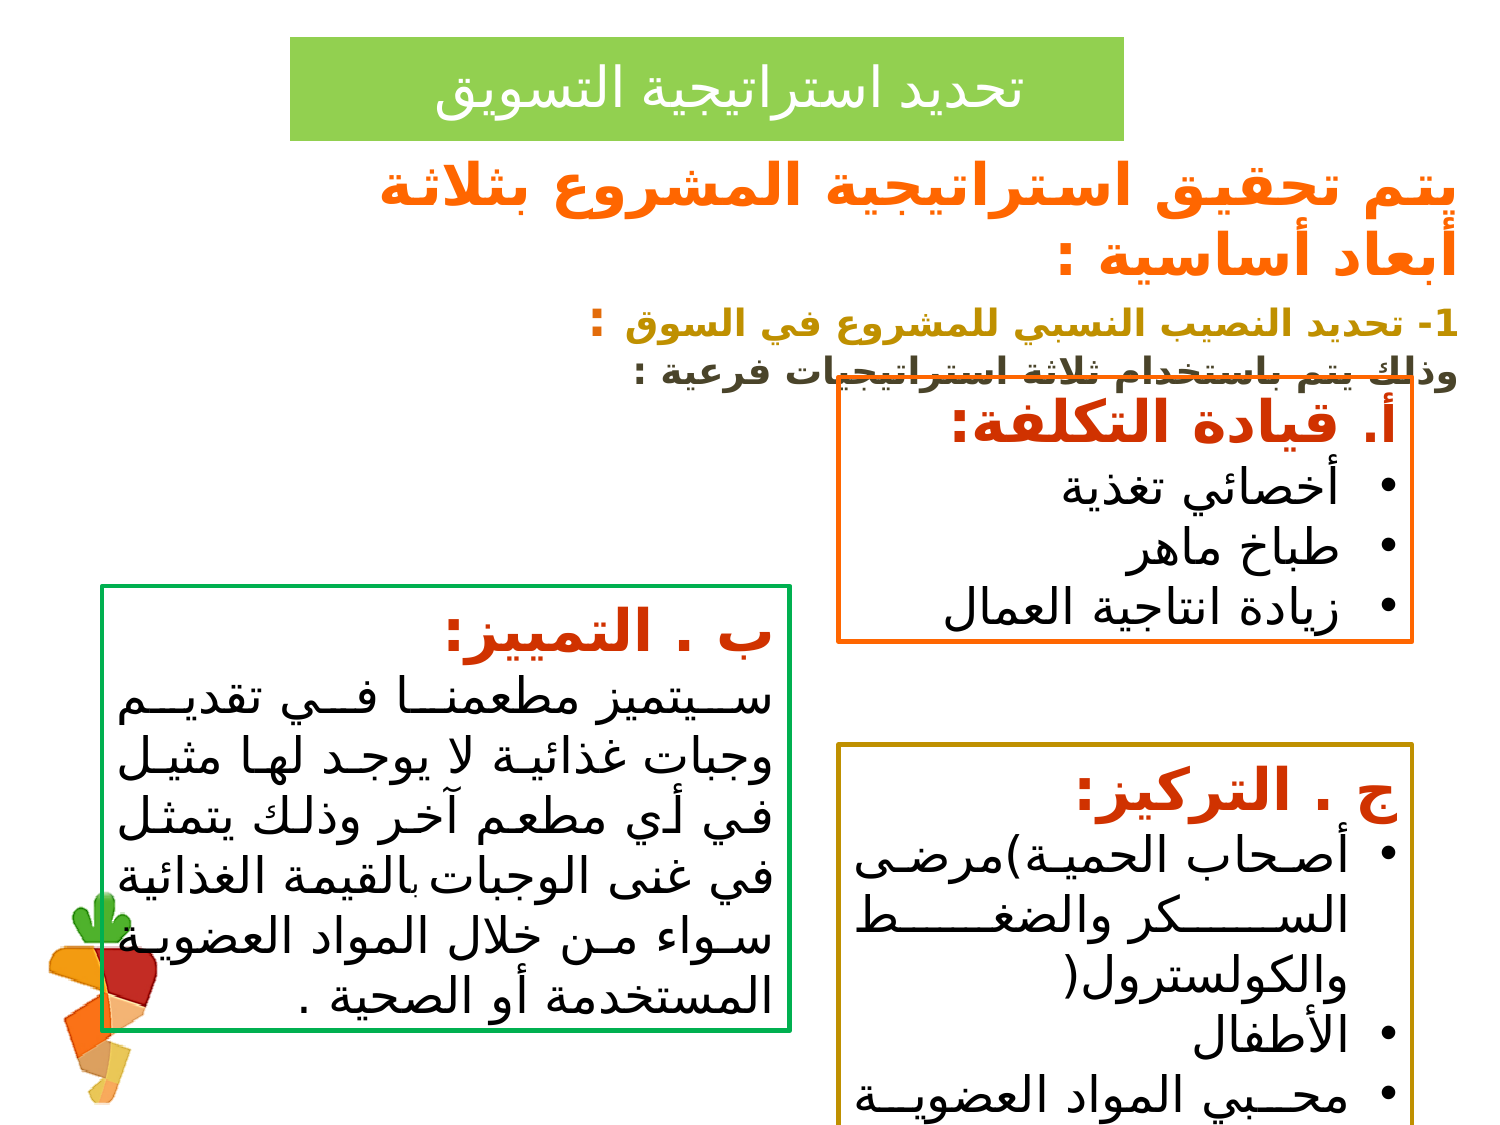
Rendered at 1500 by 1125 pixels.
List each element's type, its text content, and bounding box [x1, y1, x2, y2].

text_box يتم تحقيق استراتيجية المشروع بثلاثة أبعاد أساسية : 1- تحديد النصيب النسبي للمشروع في السوق : وذلك يتم باستخدام ثلاثة استراتيجيات فرعية : [363, 139, 1475, 400]
text_box ب . التمييز: سيتميز مطعمنا في تقديم وجبات غذائية لا يوجد لها مثيل في أي مطعم آخر وذلك يتمثل في غنى الوجبات بالقيمة الغذائية سواء من خلال المواد العضوية المستخدمة أو الصحية . [102, 586, 790, 1031]
text_box أ. قيادة التكلفة: أخصائي تغذية طباخ ماهر زيادة انتاجية العمال [838, 377, 1412, 642]
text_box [289, 36, 1126, 143]
picture [41, 889, 163, 1105]
text_box ج . التركيز: أصحاب الحمية)مرضى السكر والضغط والكولسترول( الأطفال محبي المواد العضوية والصحية [838, 744, 1412, 1125]
